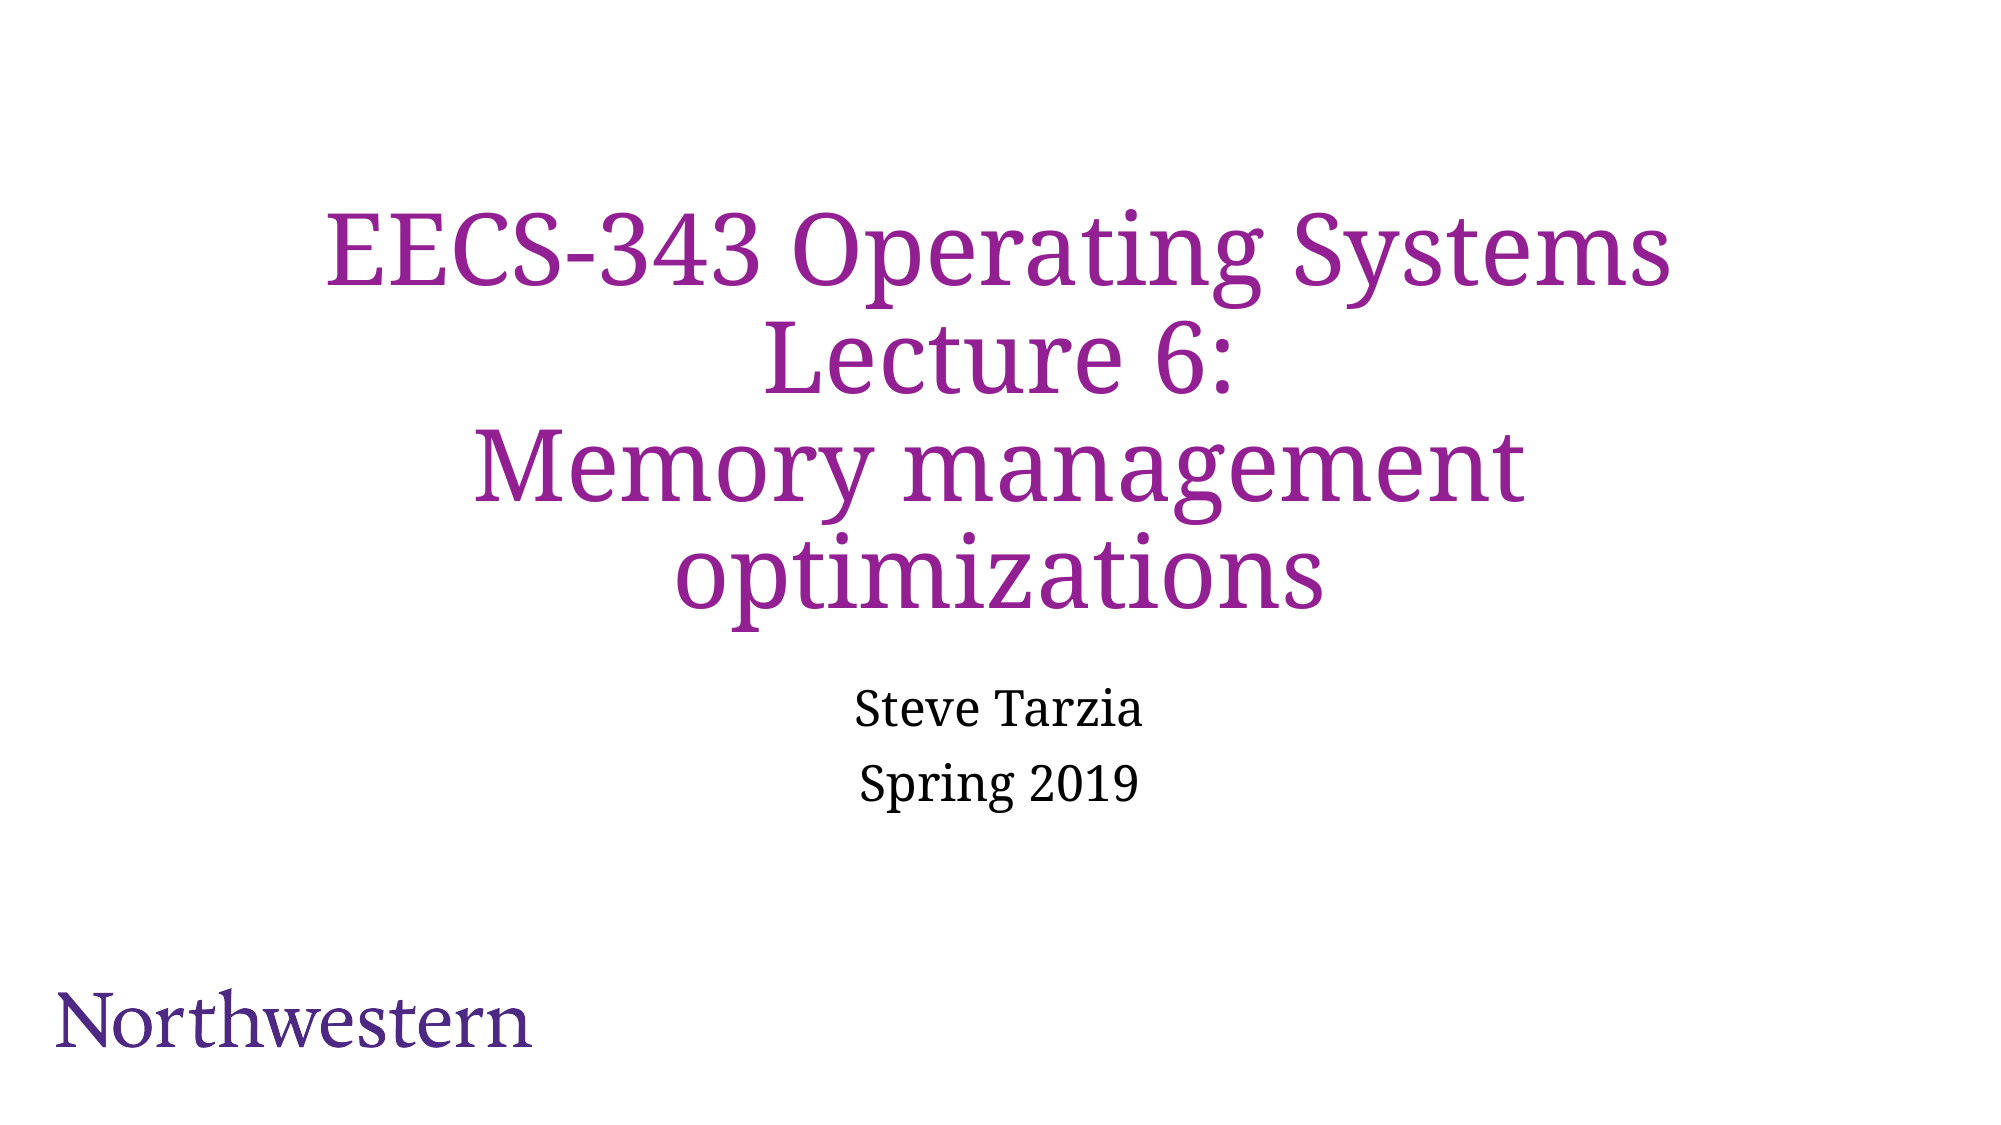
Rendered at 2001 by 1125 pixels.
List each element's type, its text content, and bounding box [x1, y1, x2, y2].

subtitle Steve Tarzia Spring 2019 [249, 676, 1750, 863]
title EECS-343 Operating Systems Lecture 6: Memory management optimizations [249, 184, 1750, 639]
picture [56, 988, 532, 1049]
